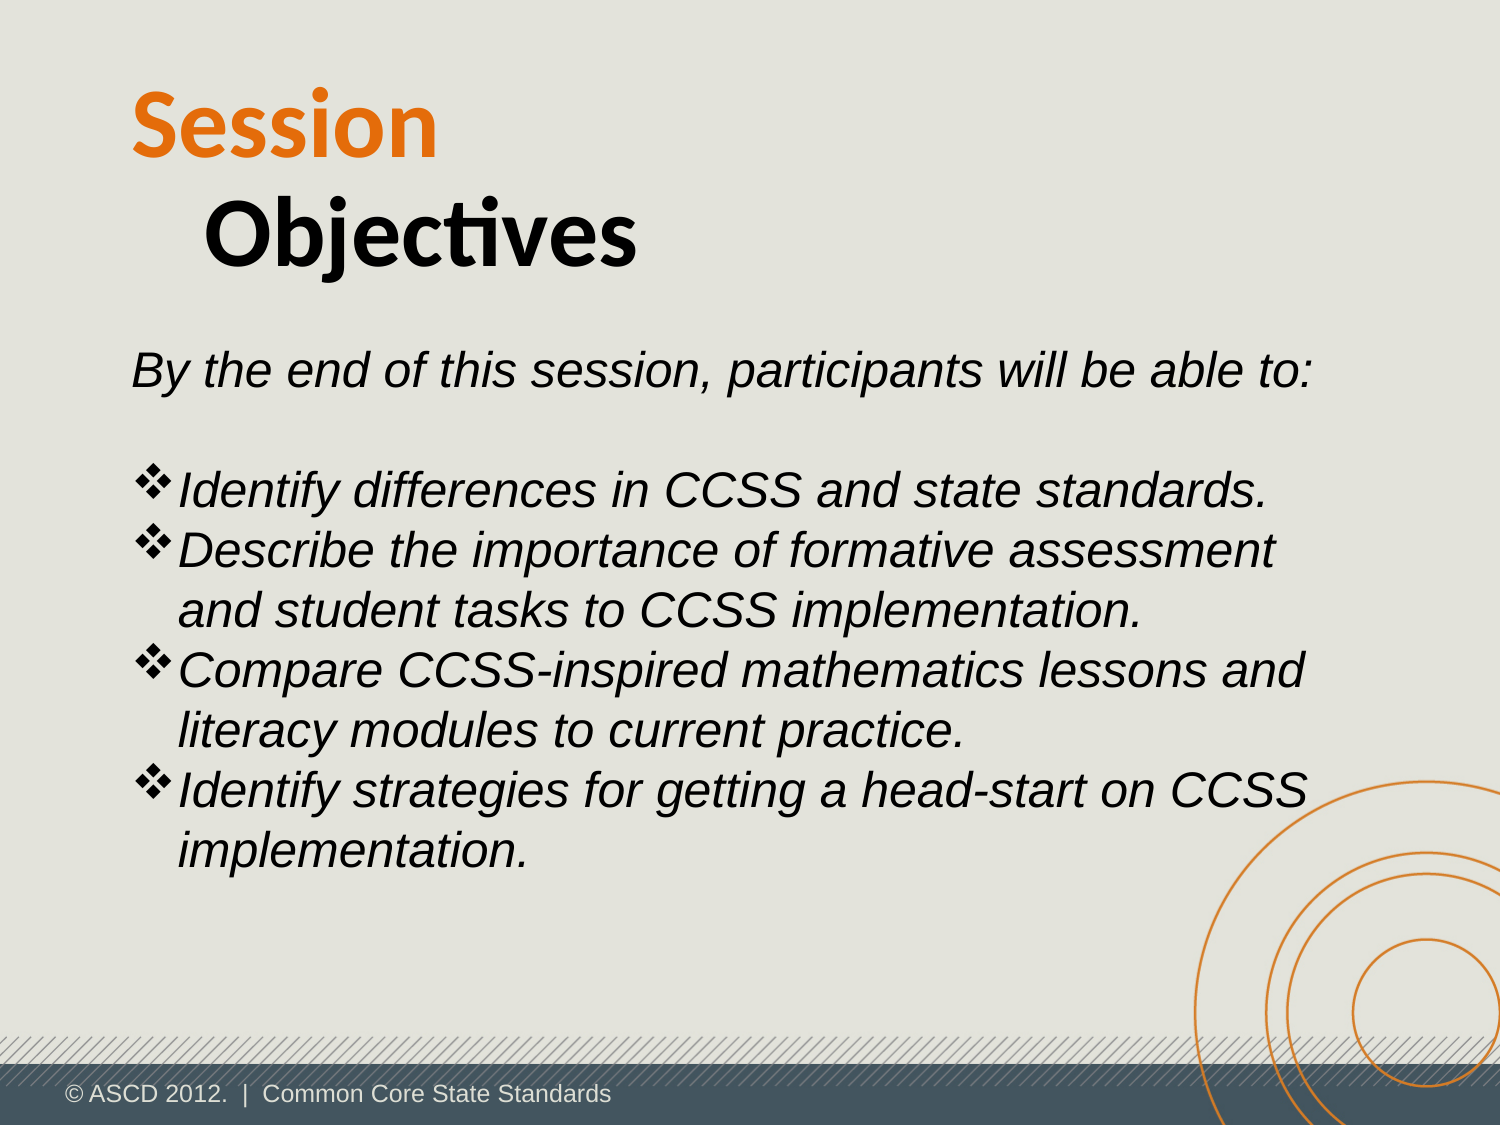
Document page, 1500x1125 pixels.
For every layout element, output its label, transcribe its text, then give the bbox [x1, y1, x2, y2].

text_box Objectives [189, 159, 1031, 249]
text_box Session [116, 50, 800, 225]
picture [0, 0, 1500, 1125]
text_box By the end of this session, participants will be able to: Identify differences in CCSS and state standards. Describe the importance of formative assessment and student tasks to CCSS implementation. Compare CCSS-inspired mathematics lessons and literacy modules to current practice. Identify strategies for getting a head-start on CCSS implementation. [116, 329, 1379, 885]
slide_number © ASCD 2012. | Common Core State Standards [50, 1070, 925, 1120]
